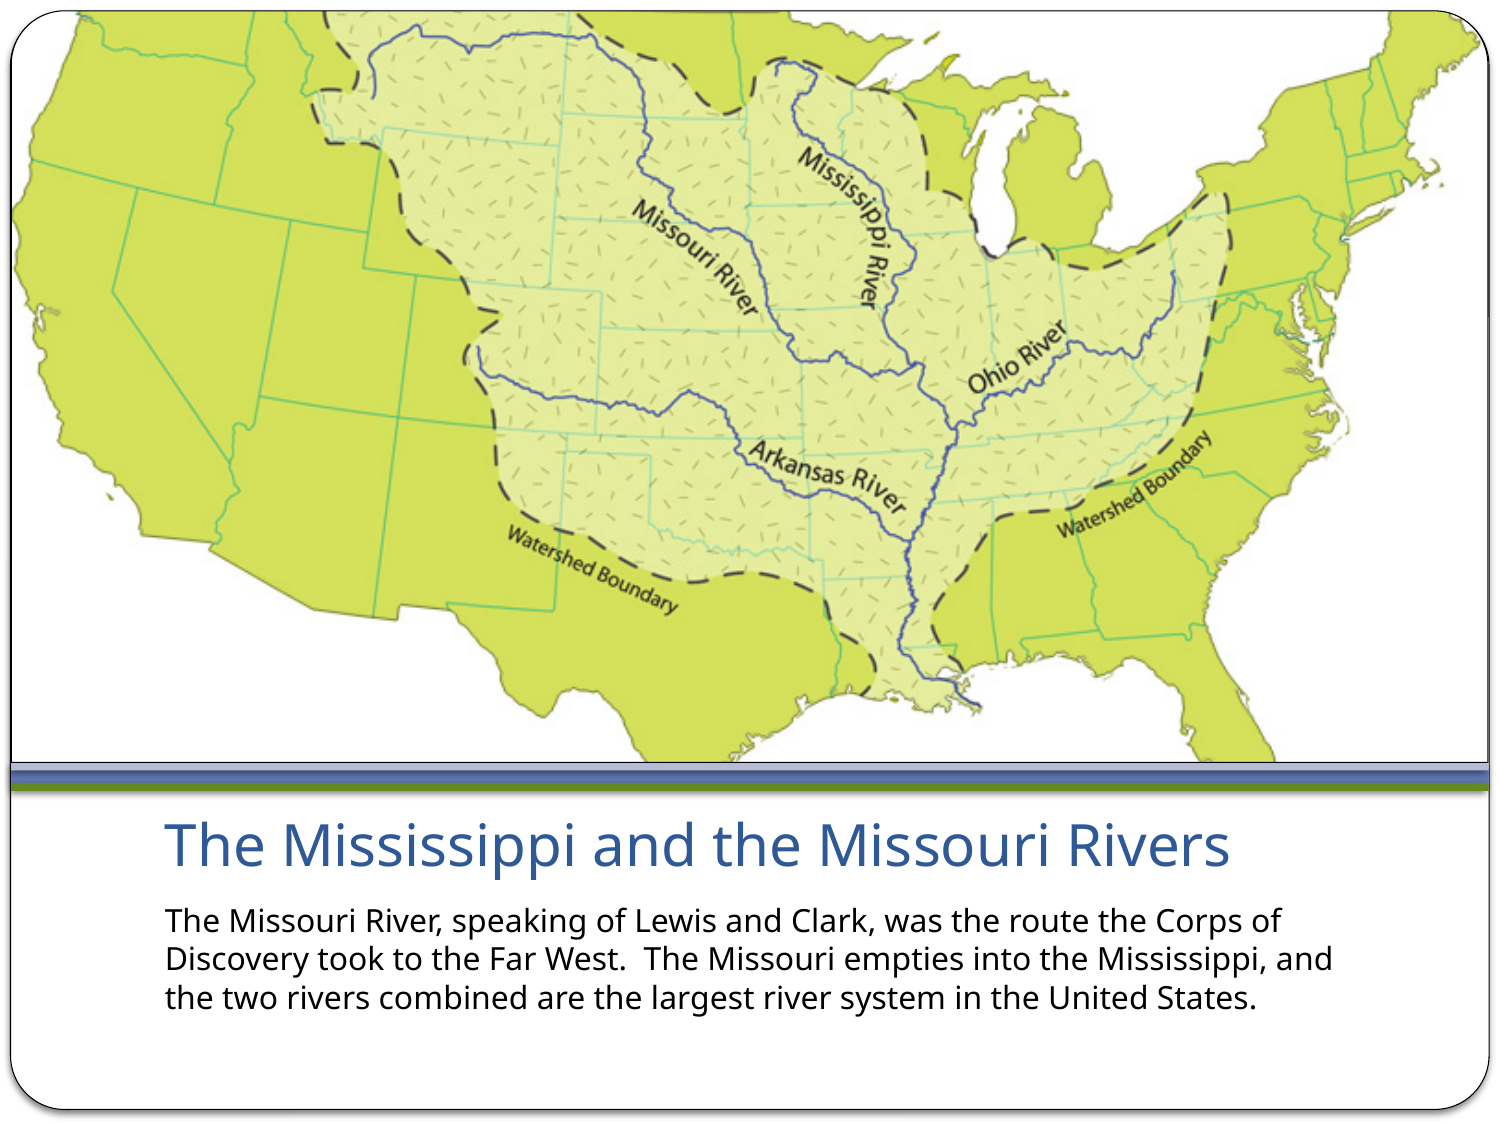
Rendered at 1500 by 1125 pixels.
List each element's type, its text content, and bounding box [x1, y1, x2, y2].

picture [10, 10, 1489, 763]
title The Mississippi and the Missouri Rivers [150, 803, 1350, 890]
list The Missouri River, speaking of Lewis and Clark, was the route the Corps of Discovery took to the Far West. The Missouri empties into the Mississippi, and the two rivers combined are the largest river system in the United States. [150, 893, 1350, 1063]
